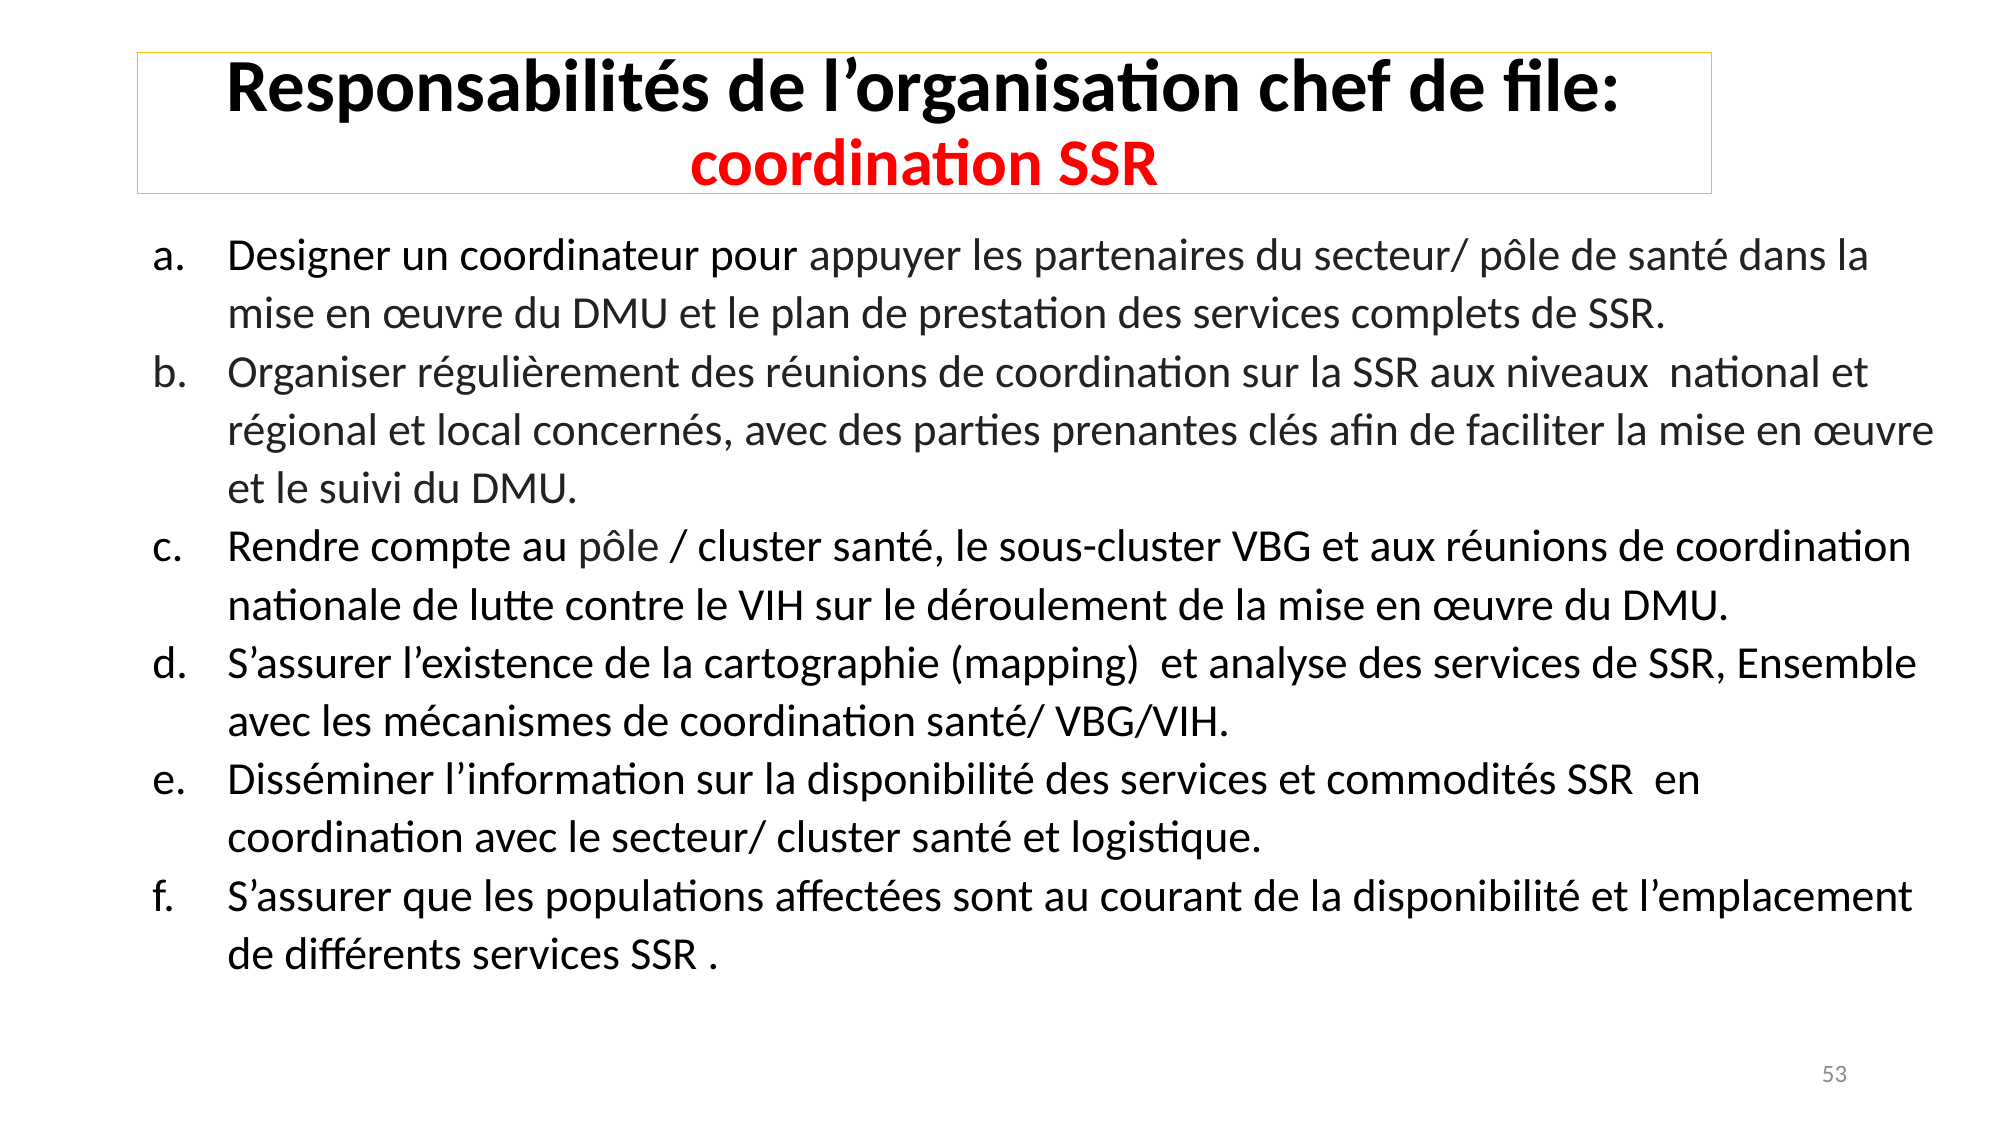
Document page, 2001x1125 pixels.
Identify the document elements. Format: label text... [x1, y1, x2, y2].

slide_number 53 [1412, 1042, 1863, 1103]
list Designer un coordinateur pour appuyer les partenaires du secteur/ pôle de santé dans la mise en œuvre du DMU et le plan de prestation des services complets de SSR. Organiser régulièrement des réunions de coordination sur la SSR aux niveaux national et régional et local concernés, avec des parties prenantes clés afin de faciliter la mise en œuvre et le suivi du DMU. Rendre compte au pôle / cluster santé, le sous-cluster VBG et aux réunions de coordination nationale de lutte contre le VIH sur le déroulement de la mise en œuvre du DMU. S’assurer l’existence de la cartographie (mapping) et analyse des services de SSR, Ensemble avec les mécanismes de coordination santé/ VBG/VIH. Disséminer l’information sur la disponibilité des services et commodités SSR en coordination avec le secteur/ cluster santé et logistique. S’assurer que les populations affectées sont au courant de la disponibilité et l’emplacement de différents services SSR . [137, 213, 1963, 1077]
title Responsabilités de l’organisation chef de file: coordination SSR [137, 52, 1712, 194]
